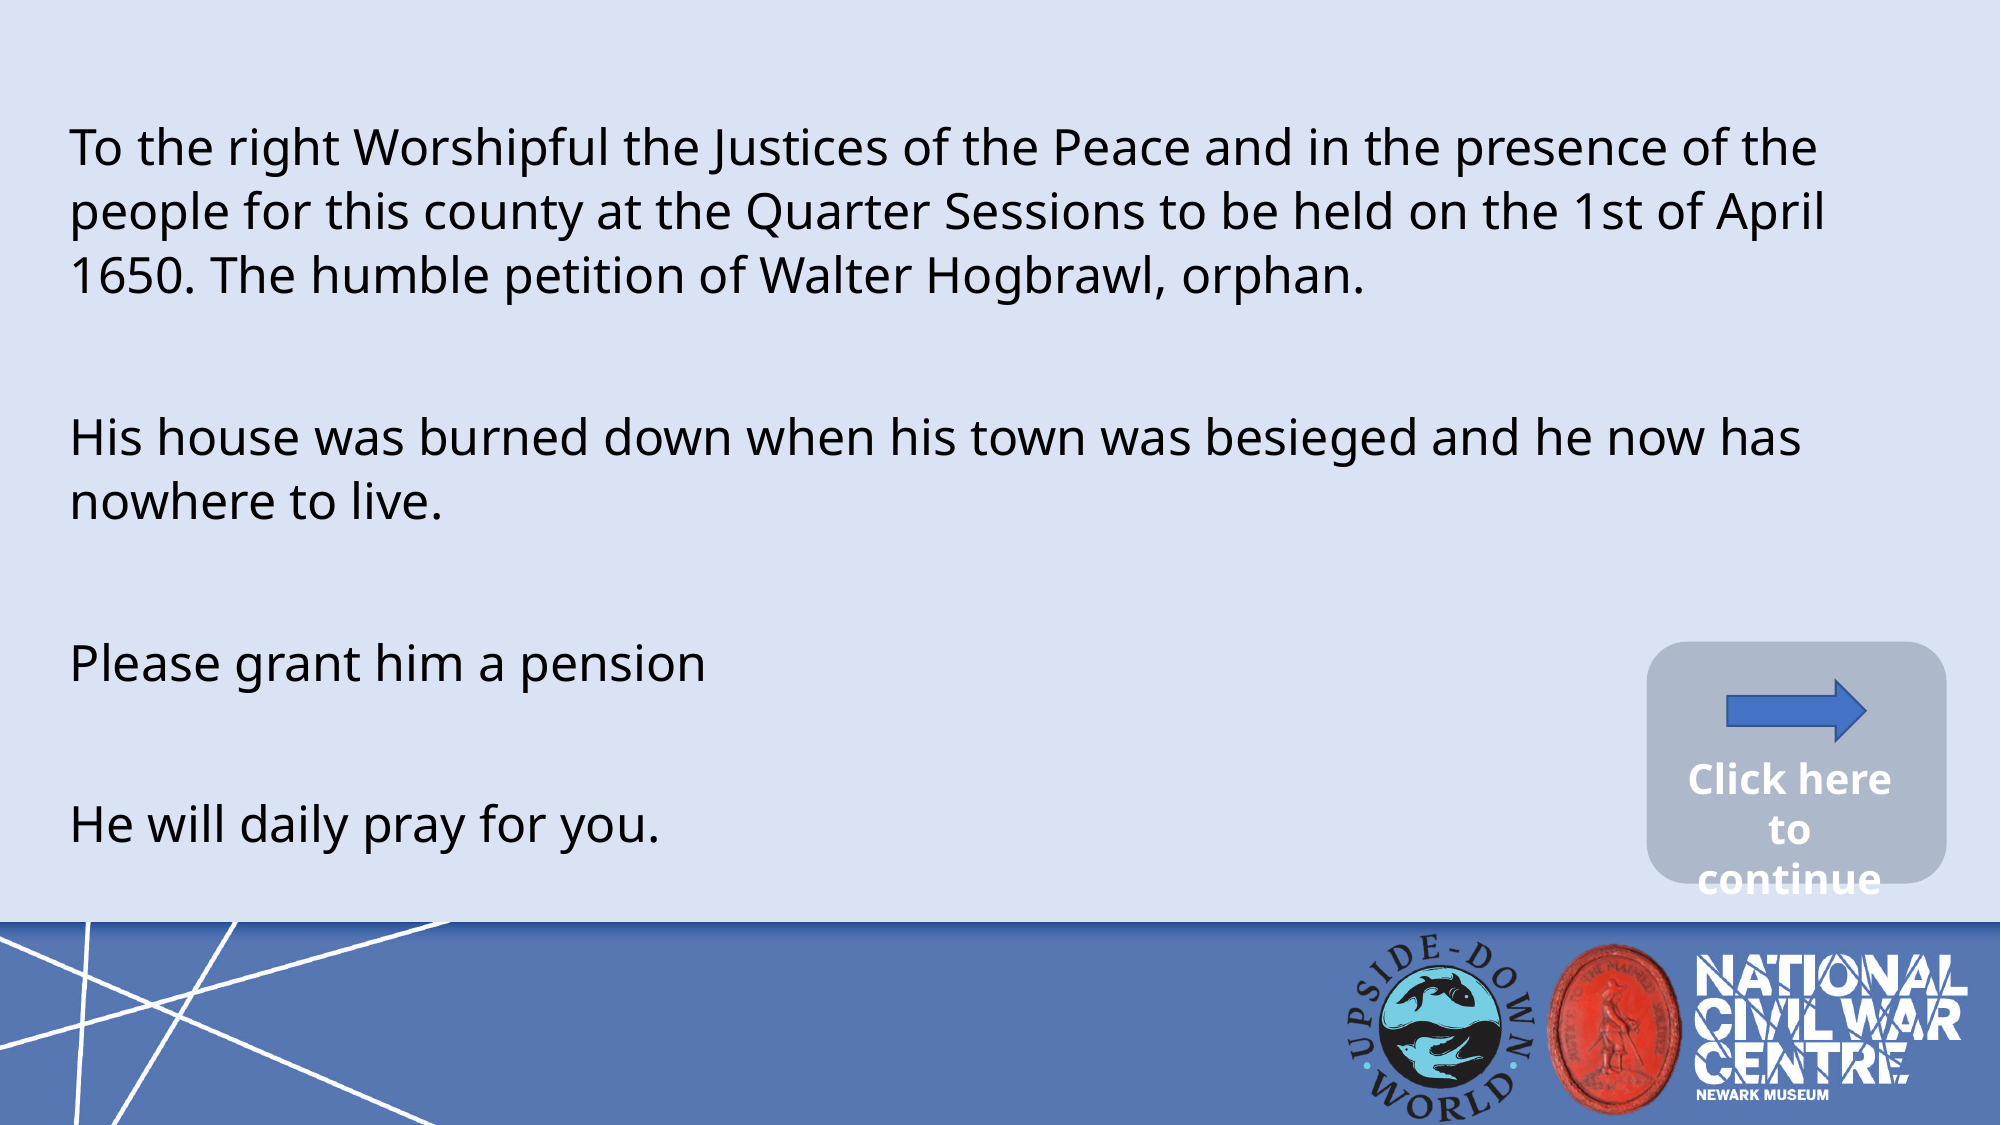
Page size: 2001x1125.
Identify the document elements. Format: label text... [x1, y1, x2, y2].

picture [0, 922, 2000, 1125]
text_box To the right Worshipful the Justices of the Peace and in the presence of the people for this county at the Quarter Sessions to be held on the 1st of April 1650. The humble petition of Walter Hogbrawl, orphan. His house was burned down when his town was besieged and he now has nowhere to live. Please grant him a pension He will daily pray for you. [54, 38, 1969, 861]
text_box [1646, 608, 1988, 922]
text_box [1646, 641, 1947, 884]
